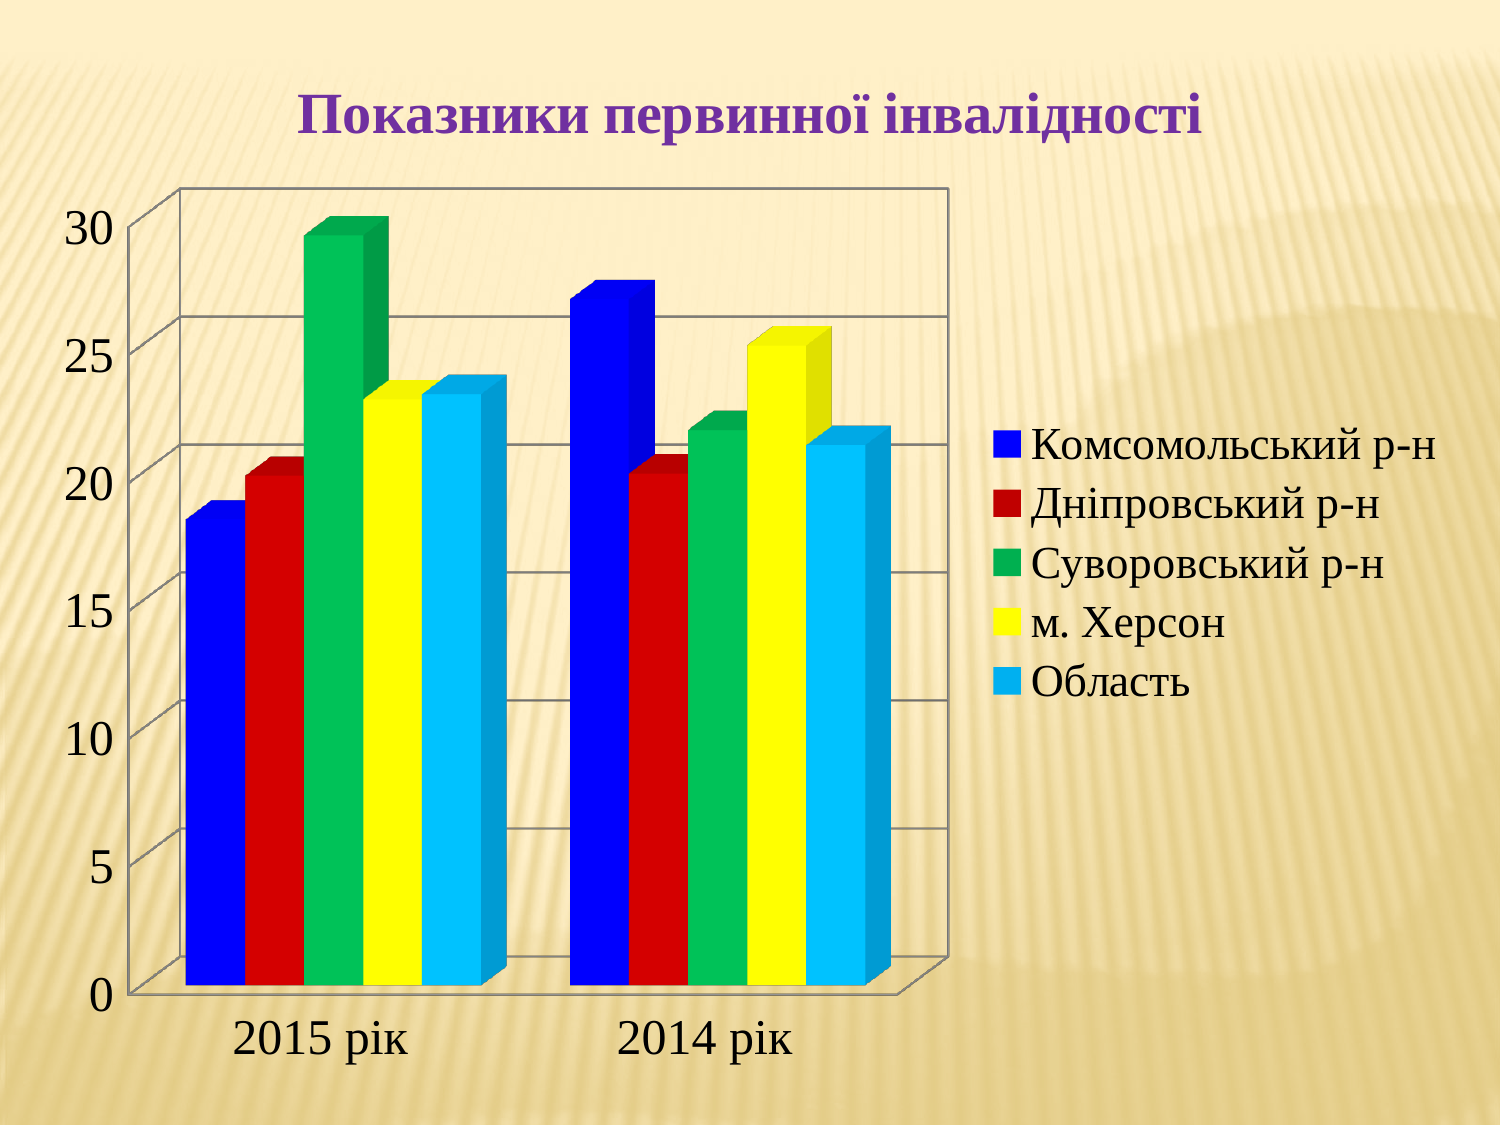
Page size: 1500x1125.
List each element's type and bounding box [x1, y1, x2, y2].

chart [34, 34, 1466, 1091]
